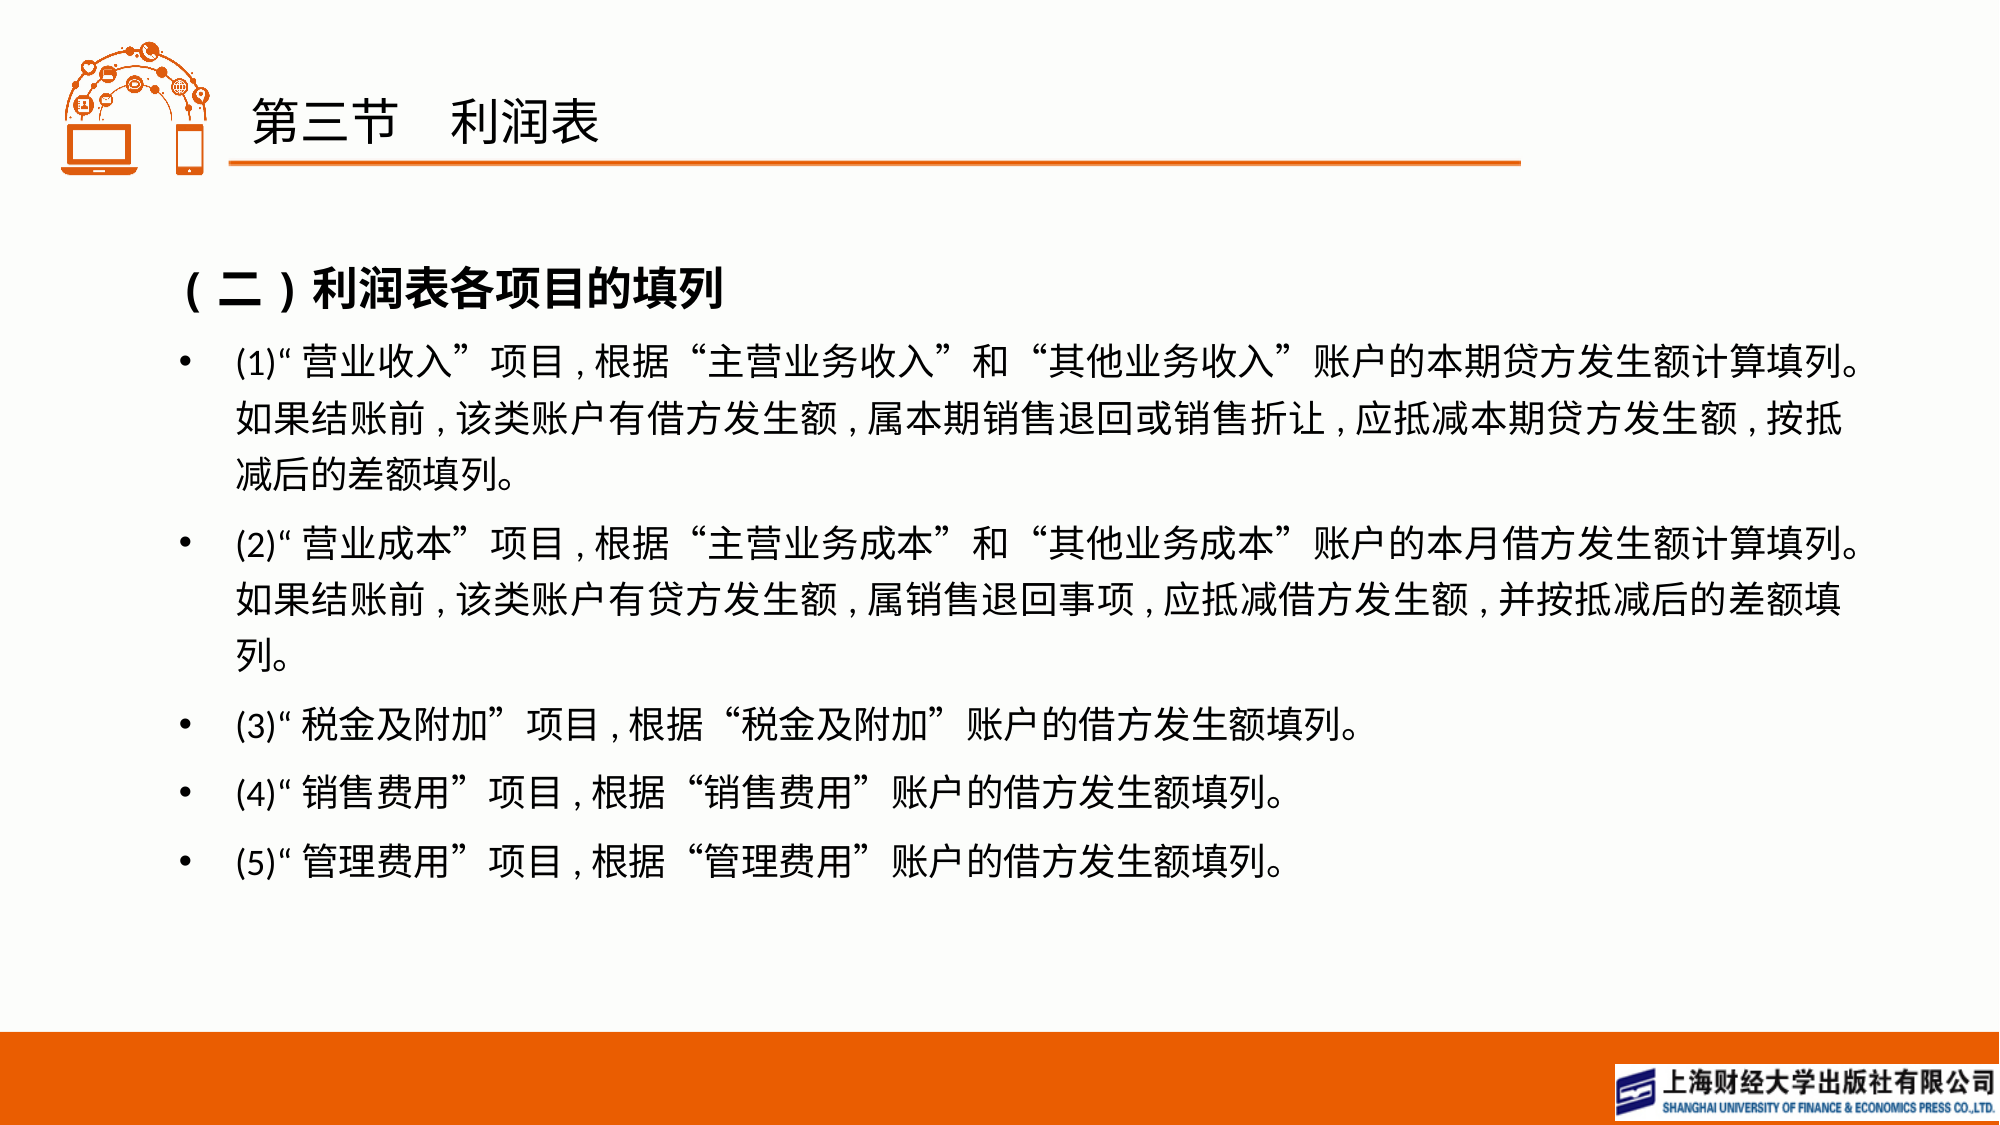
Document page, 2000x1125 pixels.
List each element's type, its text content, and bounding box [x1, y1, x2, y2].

list (二)利润表各项目的填列 (1)“营业收入”项目,根据“主营业务收入”和“其他业务收入”账户的本期贷方发生额计算填列。如果结账前,该类账户有借方发生额,属本期销售退回或销售折让,应抵减本期贷方发生额,按抵减后的差额填列。 (2)“营业成本”项目,根据“主营业务成本”和“其他业务成本”账户的本月借方发生额计算填列。如果结账前,该类账户有贷方发生额,属销售退回事项,应抵减借方发生额,并按抵减后的差额填列。 (3)“税金及附加”项目,根据“税金及附加”账户的借方发生额填列。 (4)“销售费用”项目,根据“销售费用”账户的借方发生额填列。 (5)“管理费用”项目,根据“管理费用”账户的借方发生额填列。 [163, 227, 1858, 1049]
picture [0, 0, 2000, 1125]
title 第三节 利润表 [235, 82, 1605, 189]
